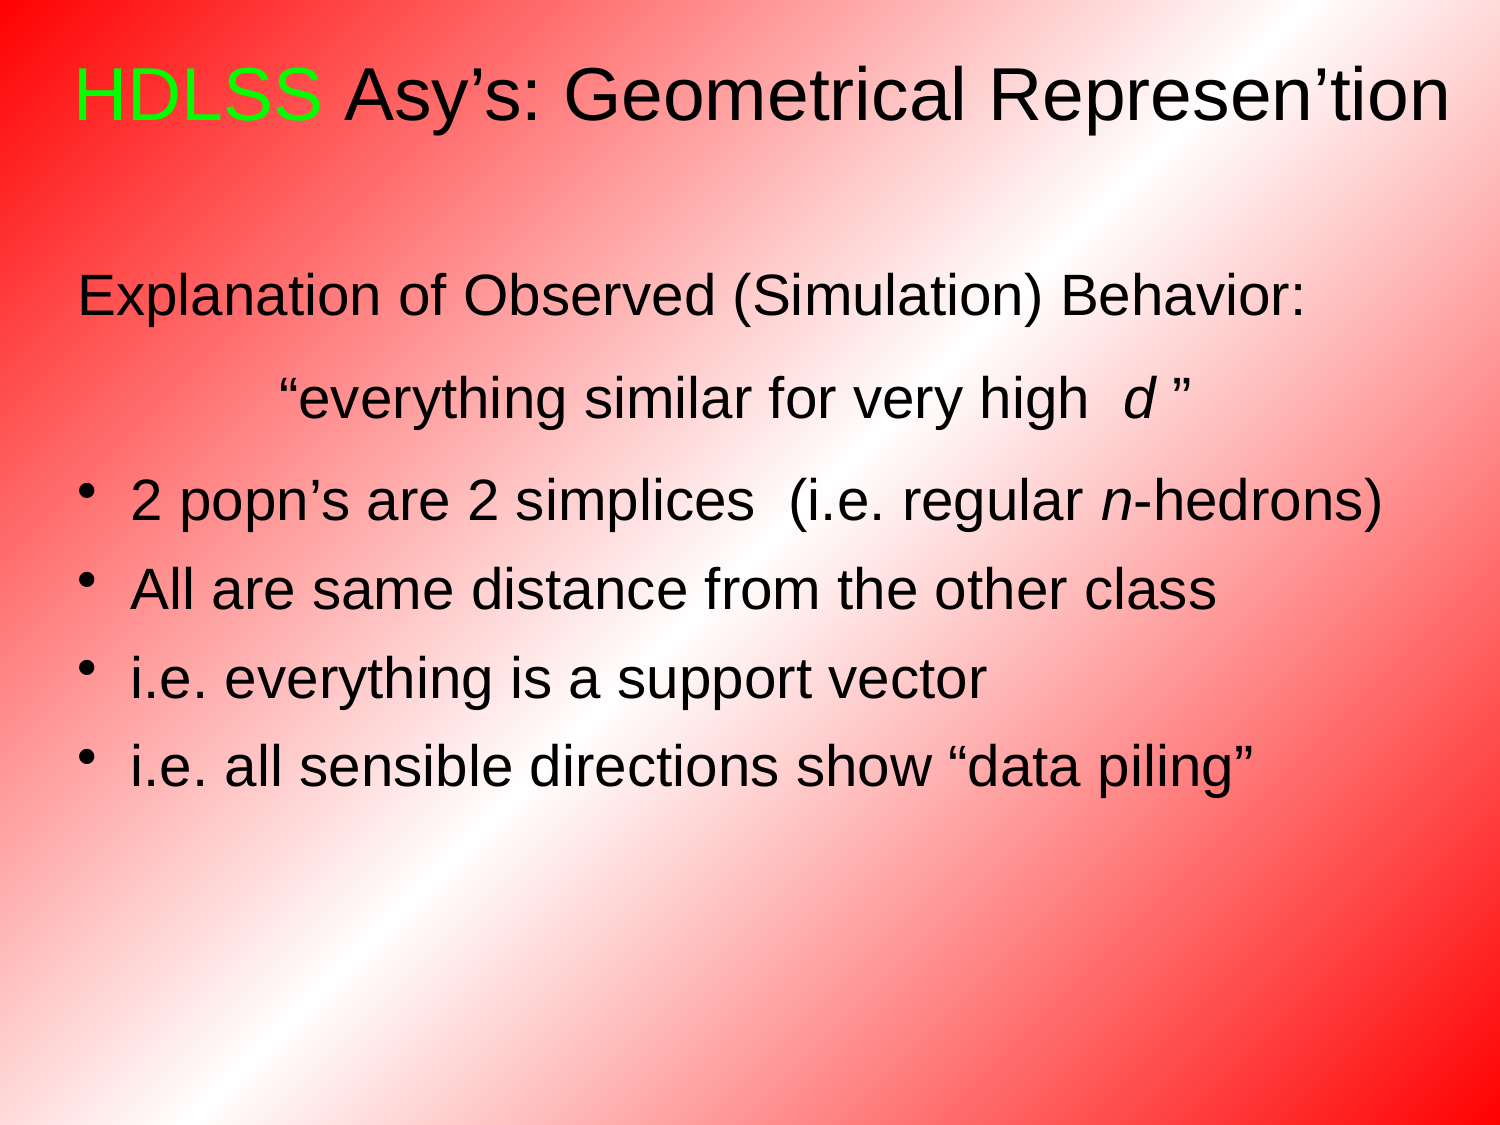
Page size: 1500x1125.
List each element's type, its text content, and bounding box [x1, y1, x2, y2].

list Explanation of Observed (Simulation) Behavior: “everything similar for very high d ” 2 popn’s are 2 simplices (i.e. regular n-hedrons) All are same distance from the other class i.e. everything is a support vector i.e. all sensible directions show “data piling” [62, 242, 1425, 1050]
title HDLSS Asy’s: Geometrical Represen’tion [50, 24, 1475, 156]
